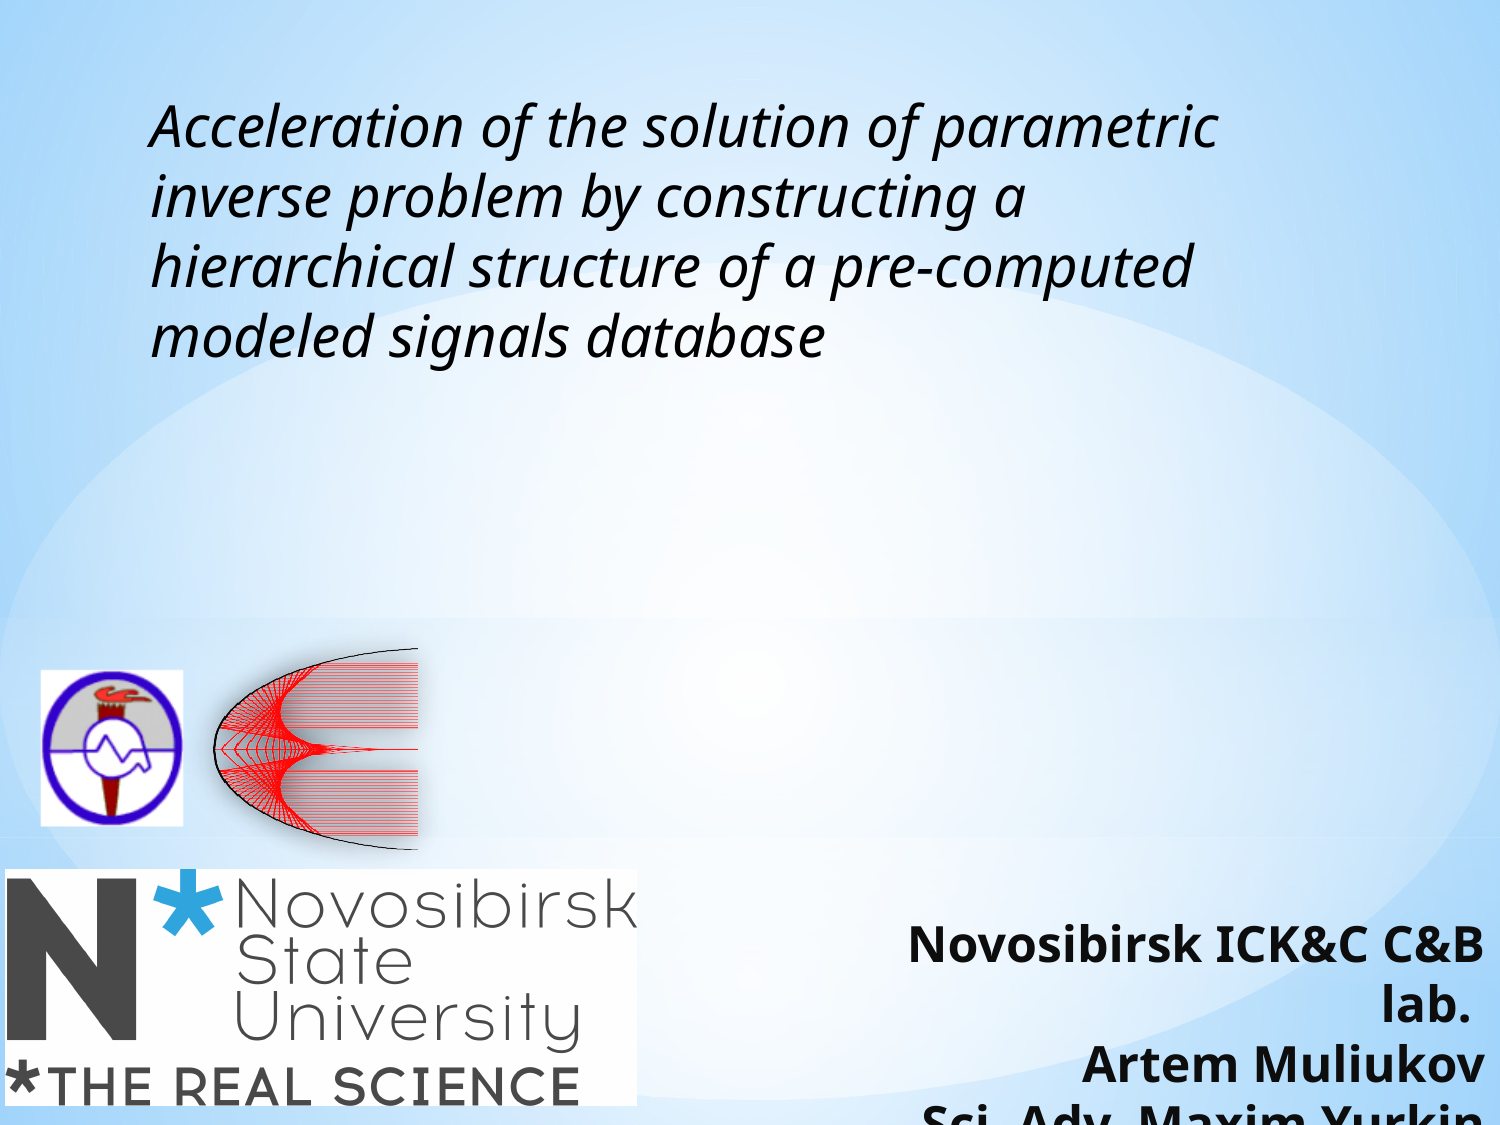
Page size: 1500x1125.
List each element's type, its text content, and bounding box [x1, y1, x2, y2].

text_box Acceleration of the solution of parametric inverse problem by constructing a hierarchical structure of a pre-computed modeled signals database [135, 81, 1329, 377]
picture [0, 592, 637, 1107]
text_box Novosibirsk ICK&C C&B lab. Artem Muliukov Sci. Adv. Maxim Yurkin [808, 905, 1500, 1125]
